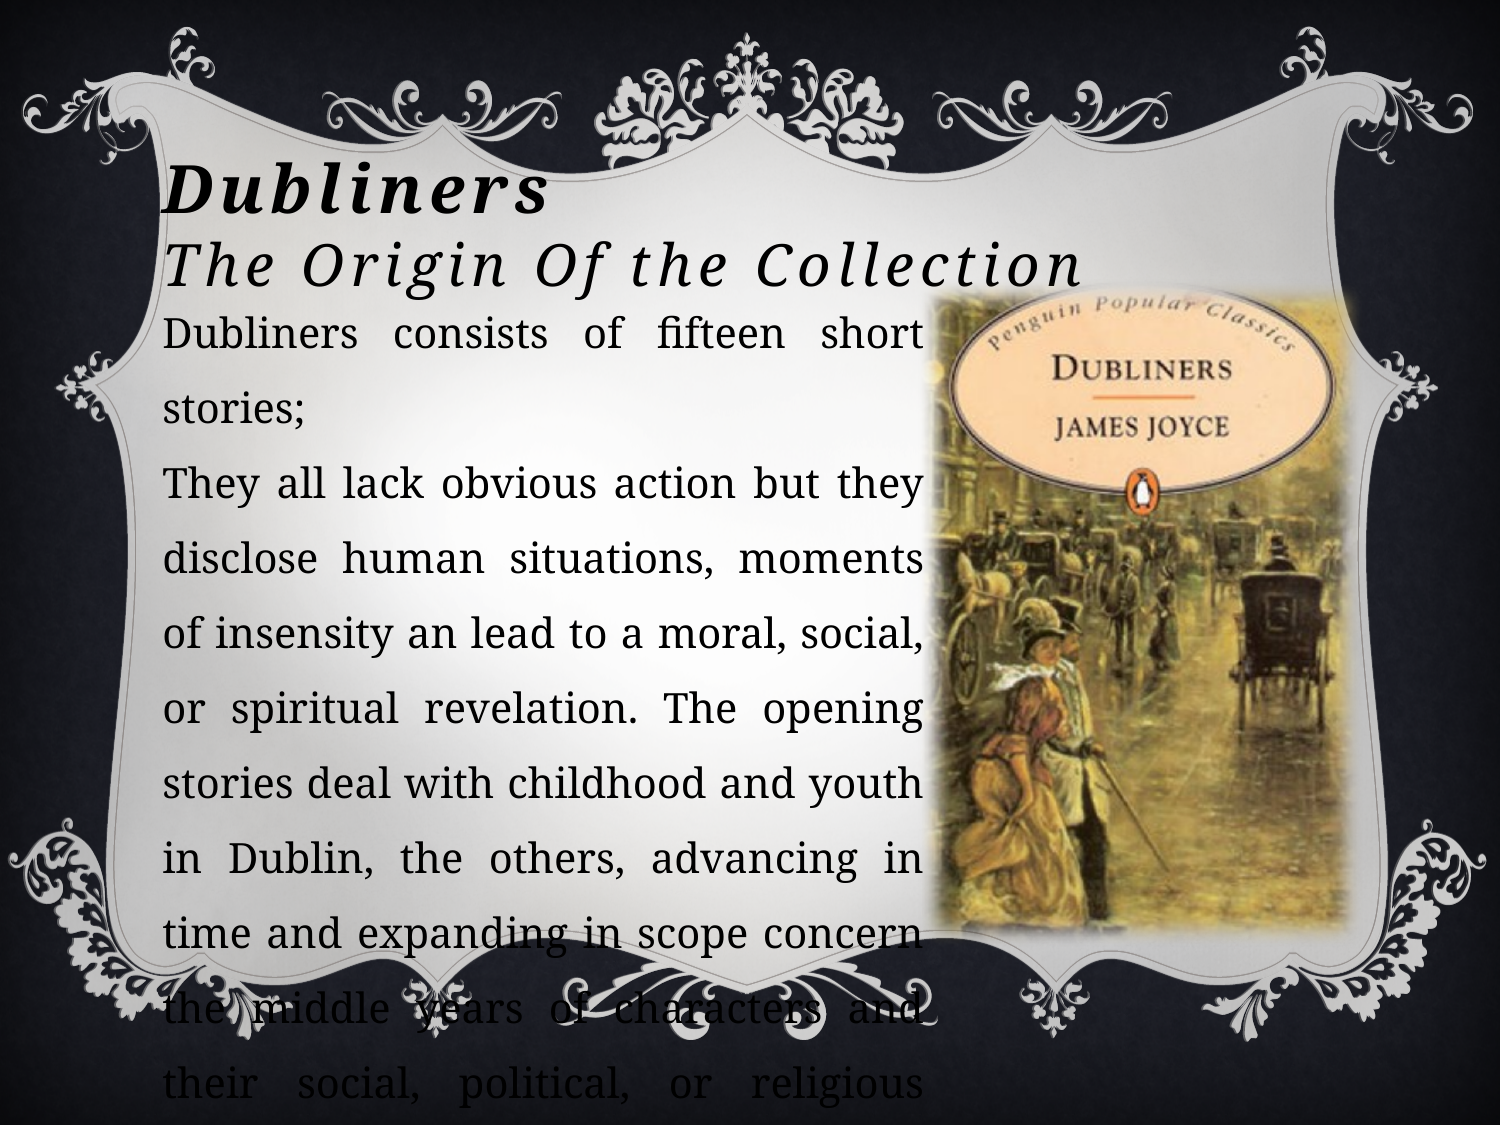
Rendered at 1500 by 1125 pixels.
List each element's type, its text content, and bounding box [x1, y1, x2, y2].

picture [0, 0, 1500, 1125]
text_box The Origin Of the Collection [147, 220, 1196, 306]
text_box Dubliners consists of fifteen short stories; They all lack obvious action but they disclose human situations, moments of insensity an lead to a moral, social, or spiritual revelation. The opening stories deal with childhood and youth in Dublin, the others, advancing in time and expanding in scope concern the middle years of characters and their social, political, or religious affairs. [147, 306, 939, 1125]
text_box Dubliners [147, 139, 1196, 220]
